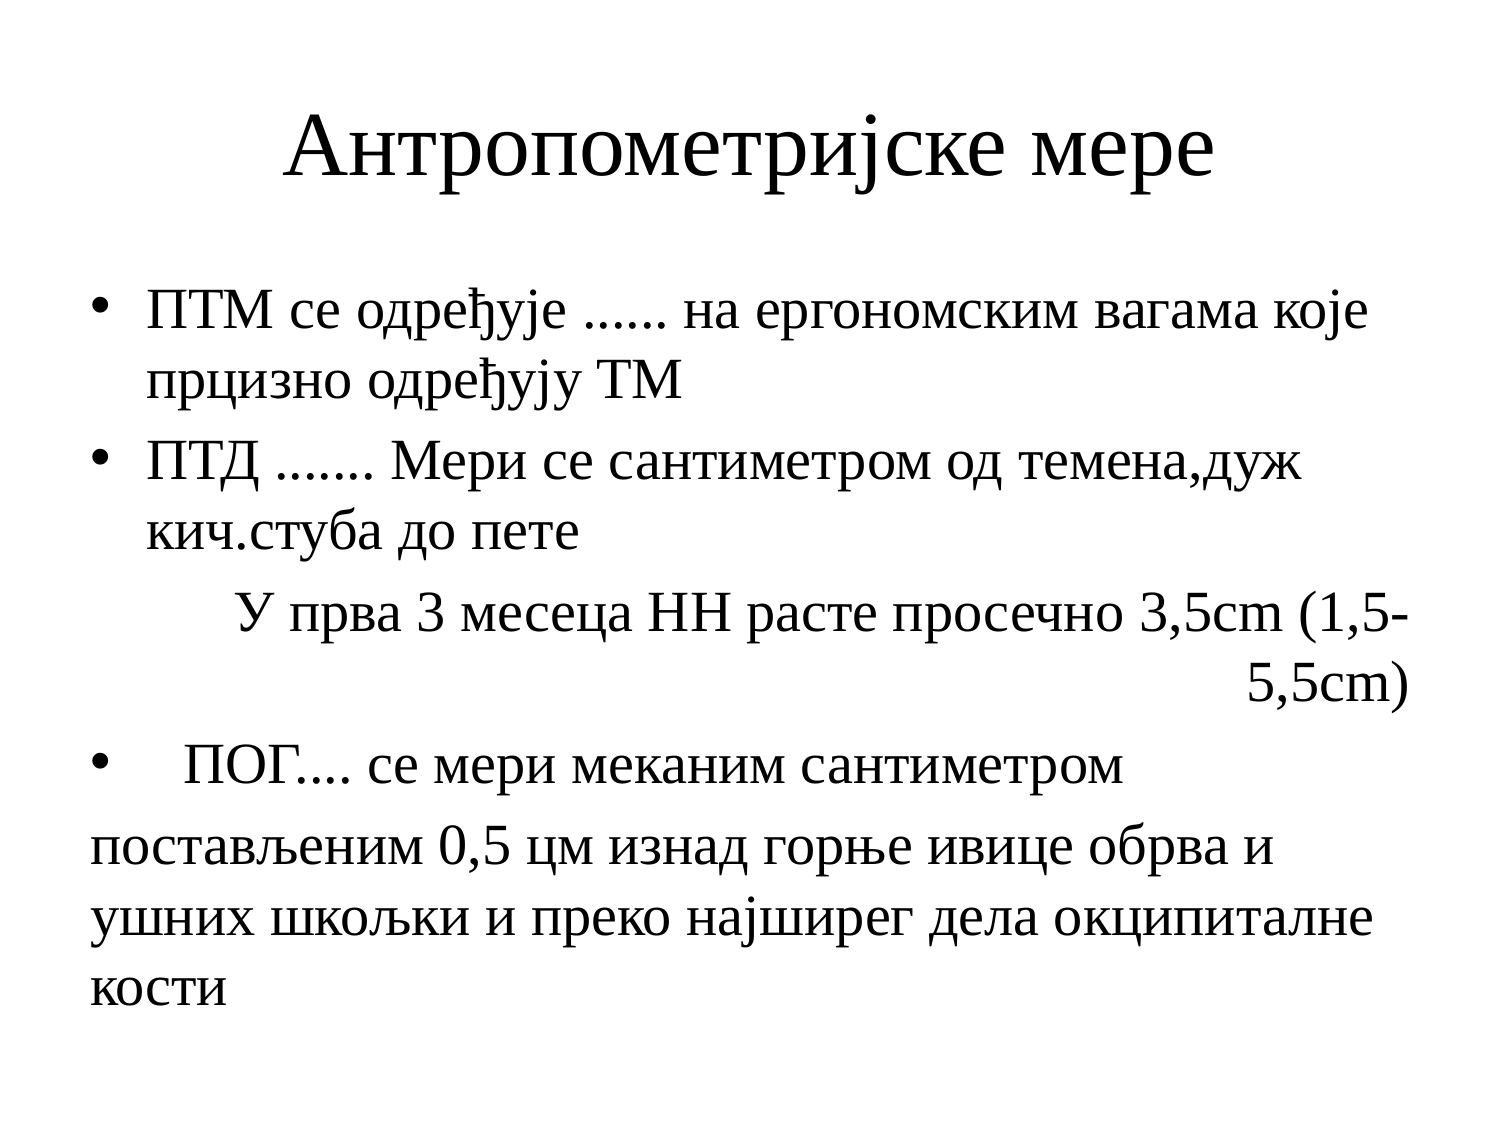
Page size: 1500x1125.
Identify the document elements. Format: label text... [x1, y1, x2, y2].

title Антропометријске мере [75, 45, 1425, 233]
list ПТМ се одређује ...... на ергономским вагама које прцизно одређују ТМ ПТД ....... Мери се сантиметром од темена,дуж кич.стуба до пете У прва 3 месеца НН расте просечно 3,5cm (1,5- 5,5cm) ПОГ.... се мери меканим сантиметром постављеним 0,5 цм изнад горње ивице обрва и ушних шкољки и преко најширег дела окципиталне кости [75, 262, 1425, 1005]
